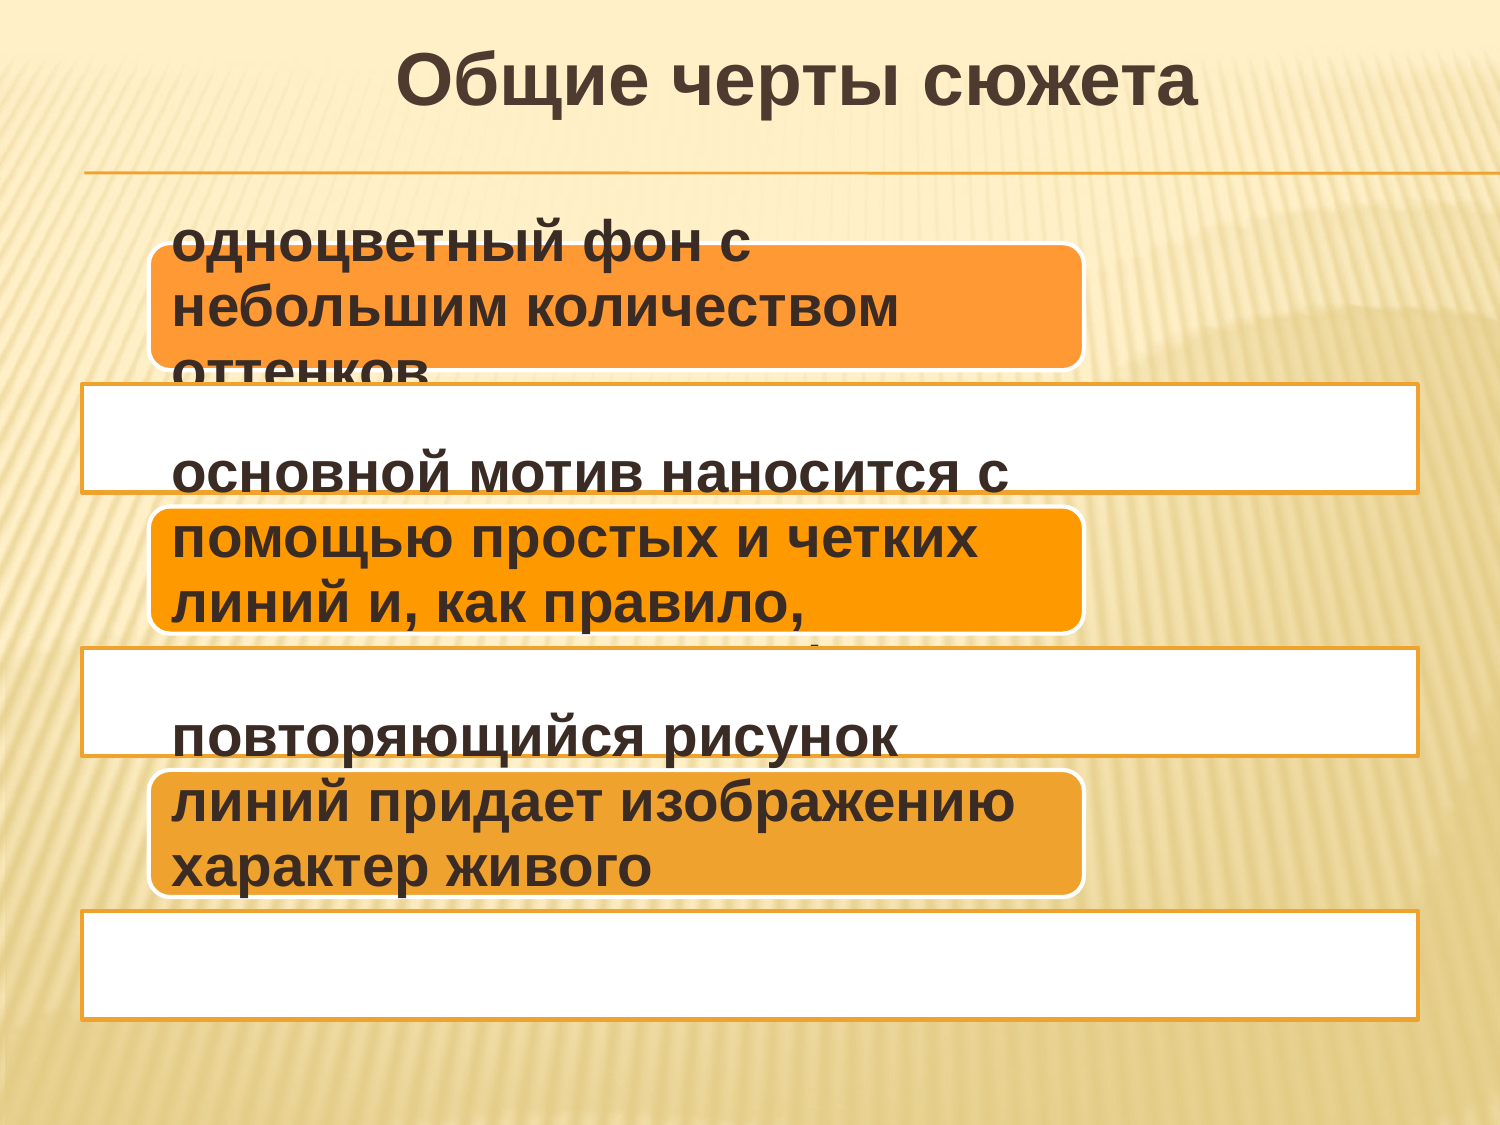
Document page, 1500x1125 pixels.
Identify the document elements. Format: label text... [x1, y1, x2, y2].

text_box Общие черты сюжета [175, 23, 1418, 129]
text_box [81, 228, 1419, 1020]
